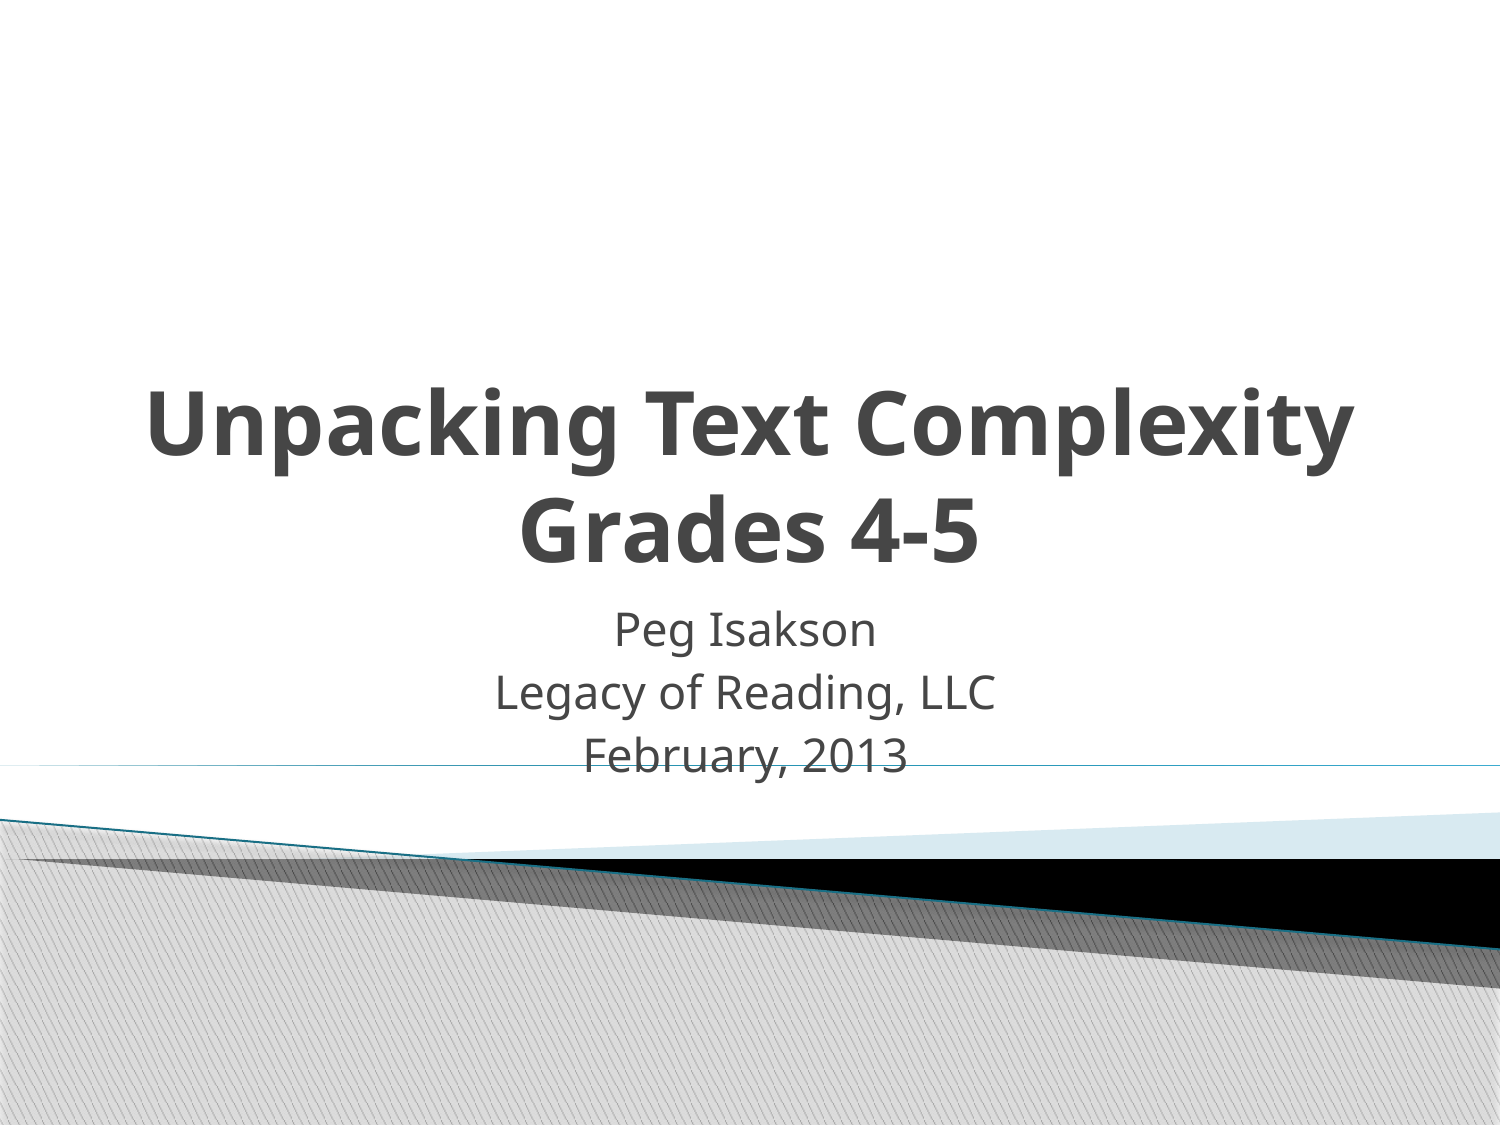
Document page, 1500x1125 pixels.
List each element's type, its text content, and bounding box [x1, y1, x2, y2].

picture [5, 859, 1500, 989]
title Unpacking Text Complexity Grades 4-5 [112, 287, 1388, 588]
subtitle Peg Isakson Legacy of Reading, LLC February, 2013 [112, 592, 1388, 790]
